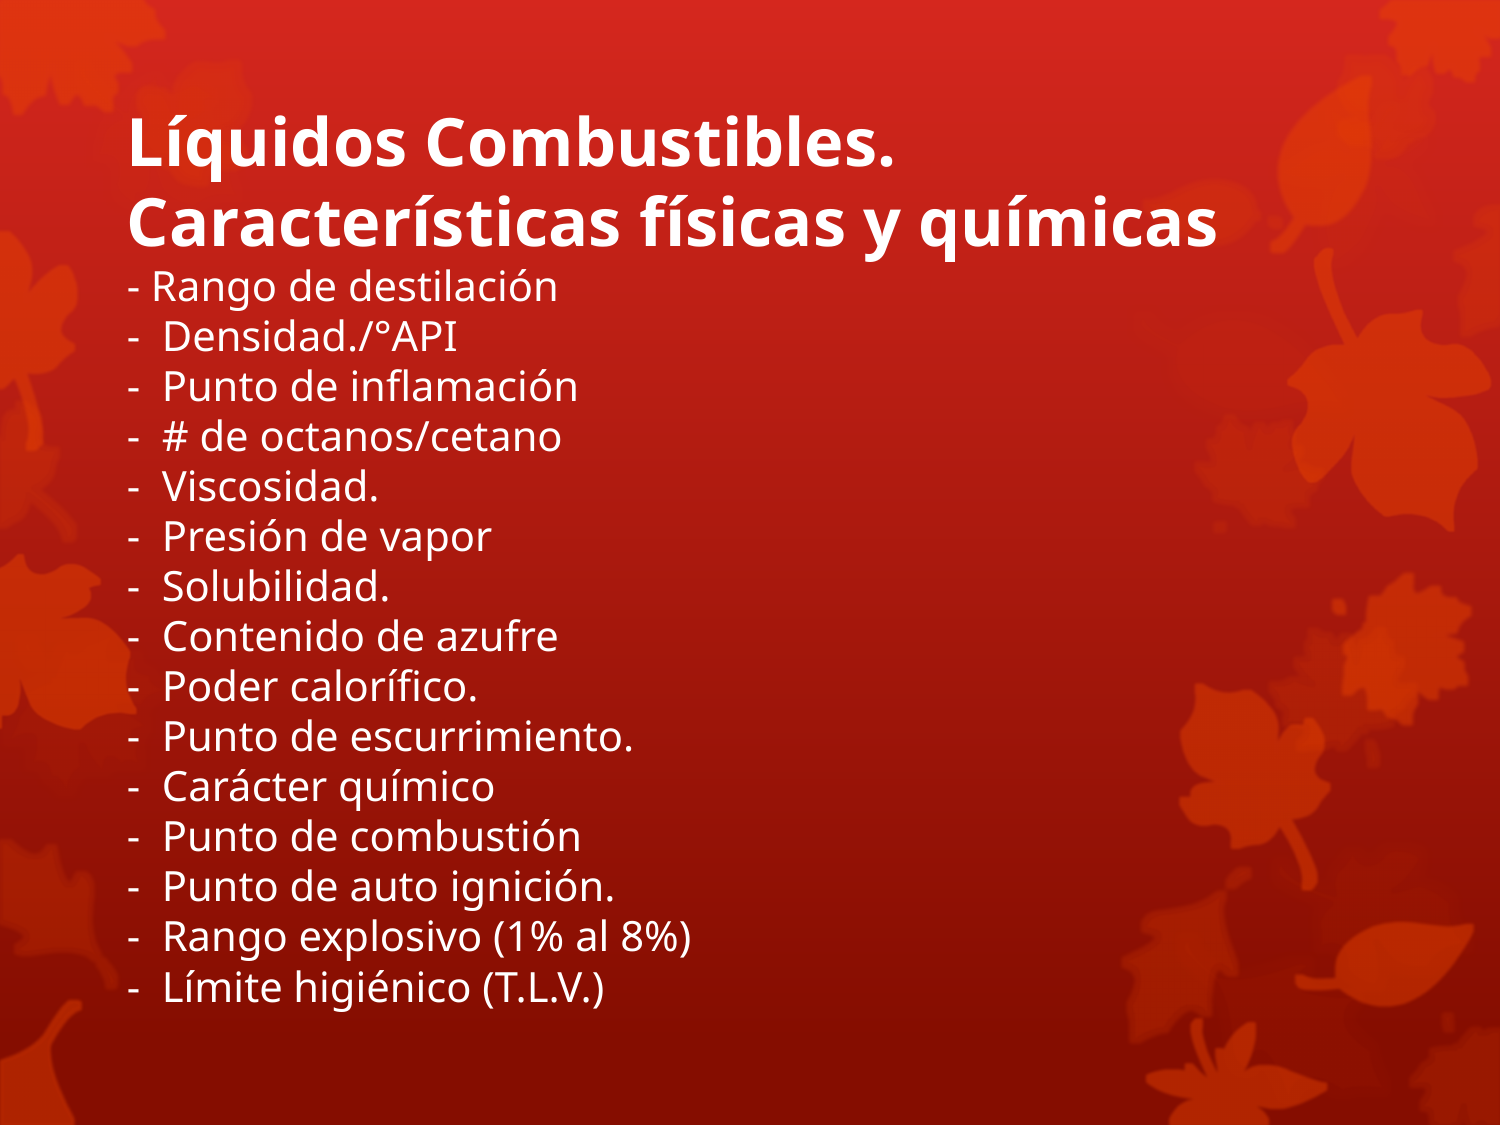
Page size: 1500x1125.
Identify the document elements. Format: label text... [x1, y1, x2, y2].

text_box Líquidos Combustibles. Características físicas y químicas - Rango de destilación - Densidad./°API - Punto de inflamación - # de octanos/cetano - Viscosidad. - Presión de vapor - Solubilidad. - Contenido de azufre - Poder calorífico. - Punto de escurrimiento. - Carácter químico - Punto de combustión - Punto de auto ignición. - Rango explosivo (1% al 8%) - Límite higiénico (T.L.V.) [112, 42, 1400, 1018]
